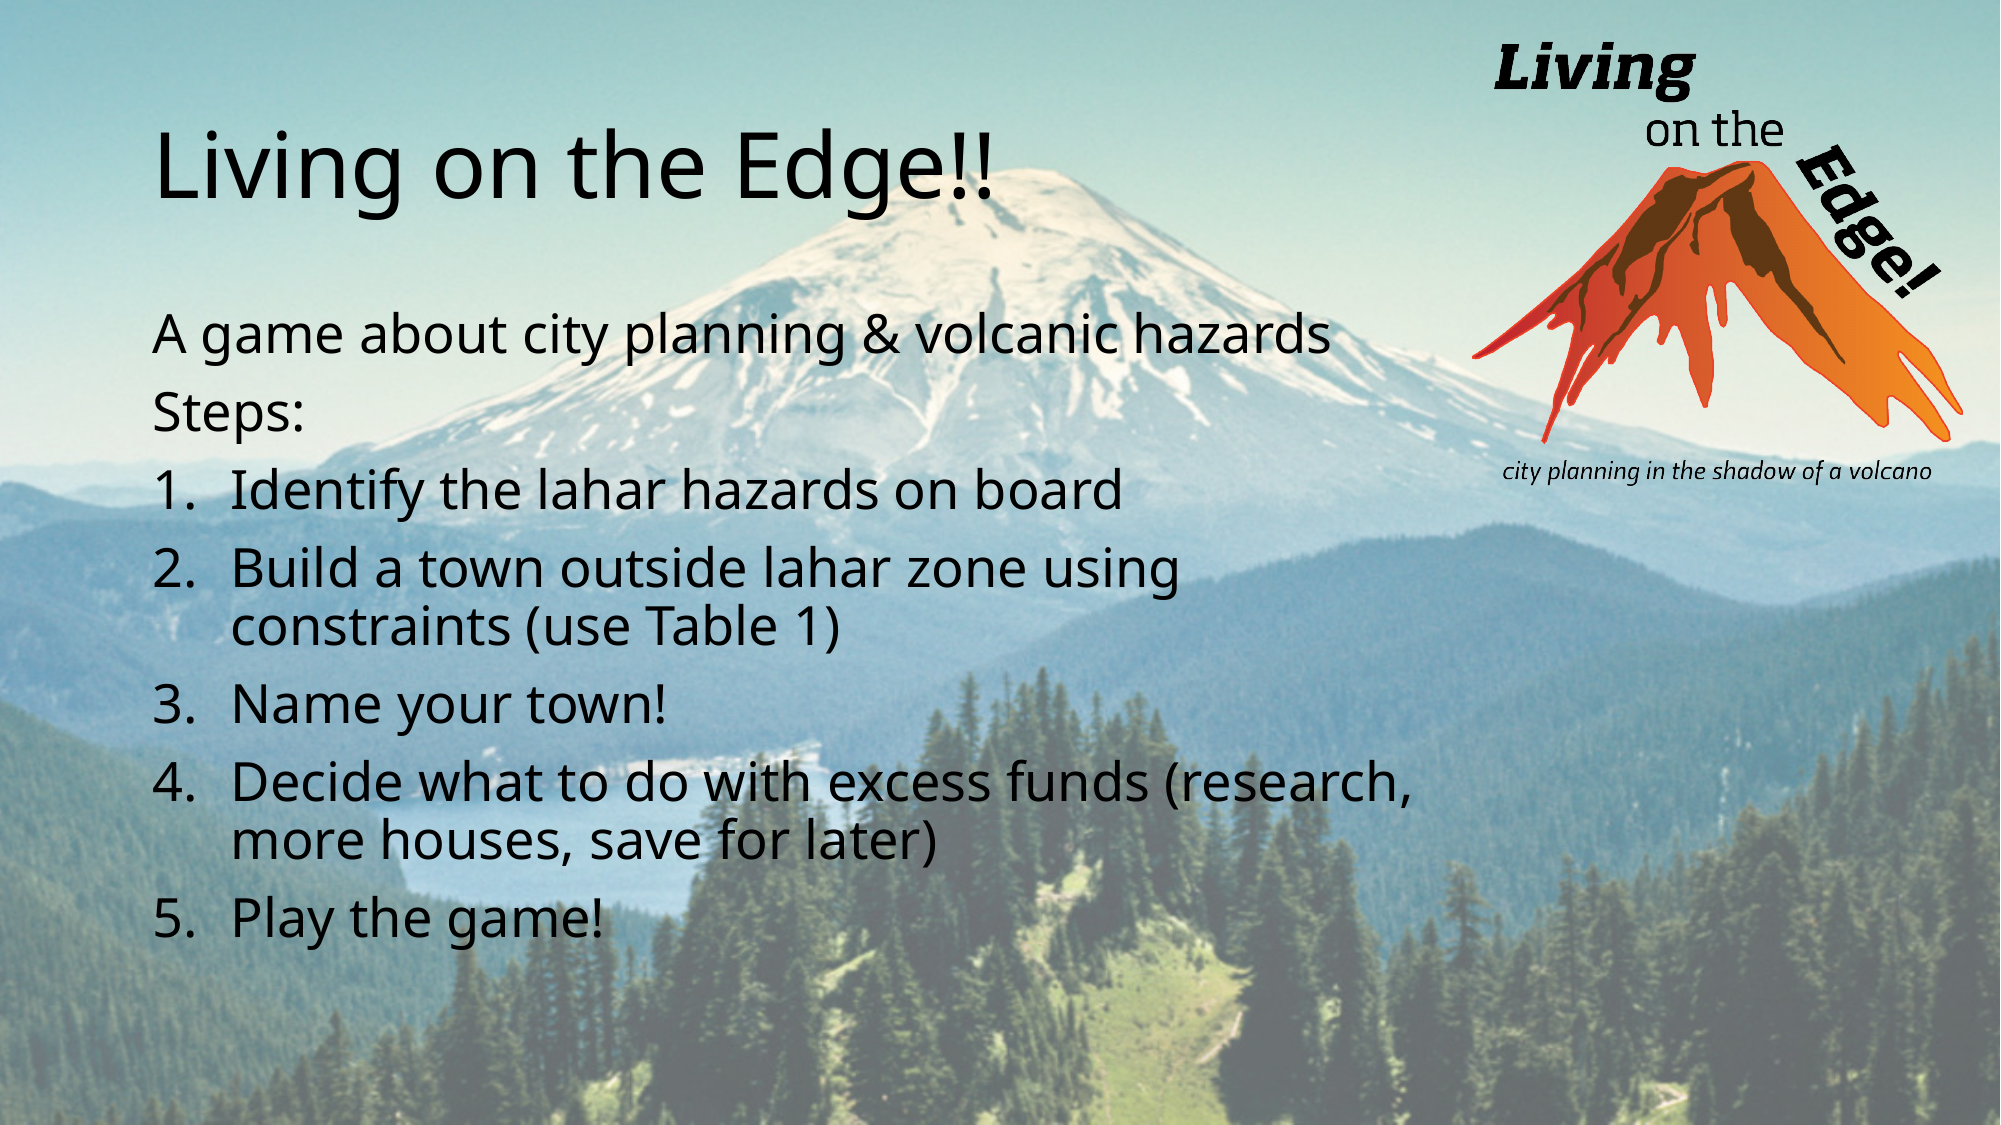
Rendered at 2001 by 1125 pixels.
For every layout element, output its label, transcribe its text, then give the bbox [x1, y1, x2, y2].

picture [1472, 36, 1963, 488]
title Living on the Edge!! [137, 59, 1472, 278]
list A game about city planning & volcanic hazards Steps: Identify the lahar hazards on board Build a town outside lahar zone using constraints (use Table 1) Name your town! Decide what to do with excess funds (research, more houses, save for later) Play the game! [137, 299, 1473, 959]
